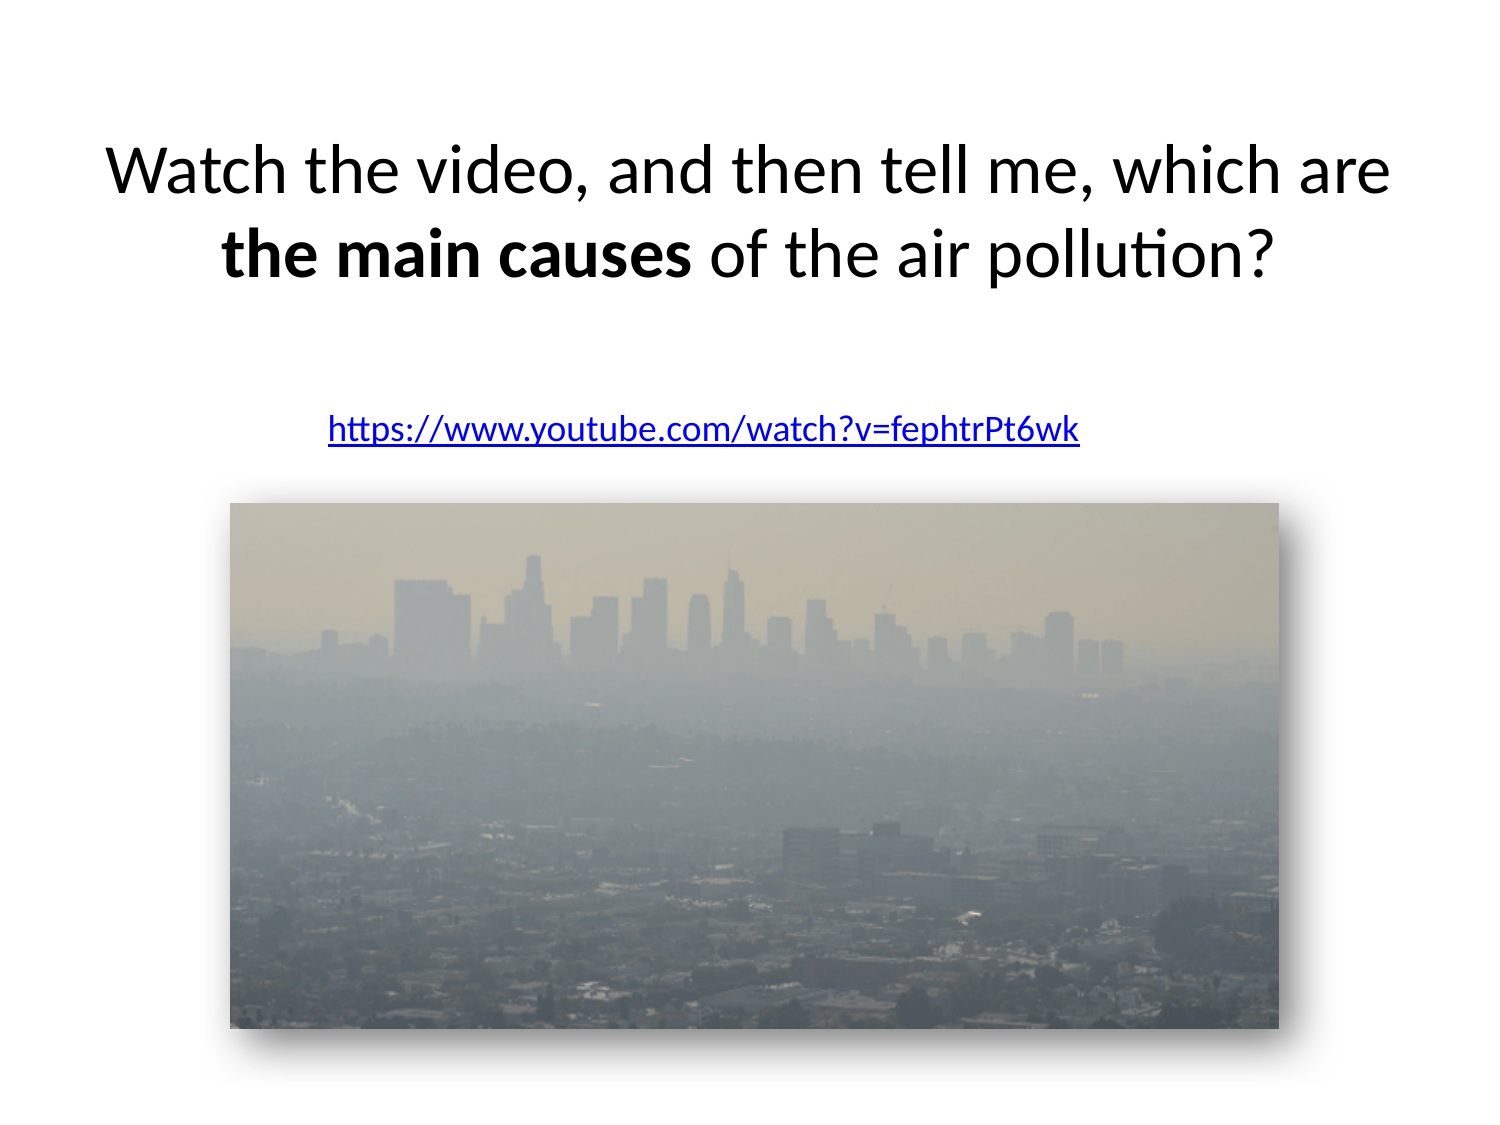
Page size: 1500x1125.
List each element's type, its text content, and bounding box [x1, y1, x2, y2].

text_box https://www.youtube.com/watch?v=fephtrPt6wk [312, 397, 1388, 457]
title Watch the video, and then tell me, which are the main causes of the air pollution? [75, 113, 1425, 302]
picture [229, 503, 1279, 1029]
